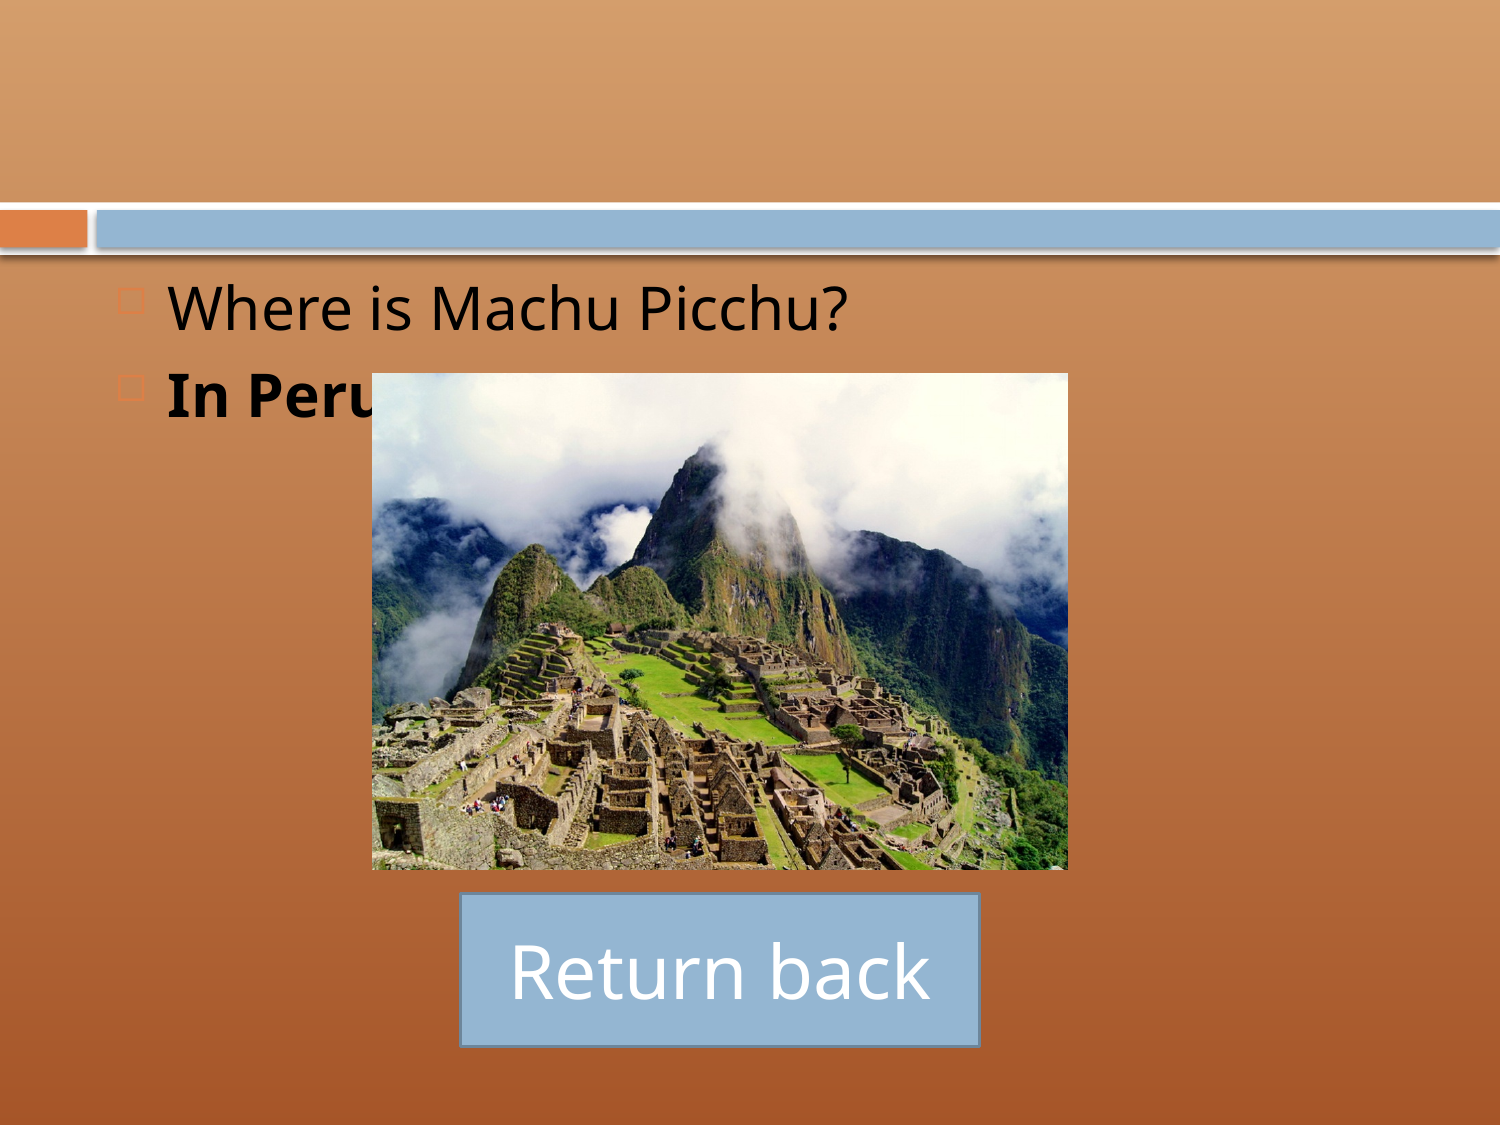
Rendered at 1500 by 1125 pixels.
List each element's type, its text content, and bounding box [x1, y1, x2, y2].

picture [371, 373, 1069, 870]
list Where is Machu Picchu? In Peru [100, 262, 1438, 1000]
text_box Return back [459, 892, 981, 1048]
